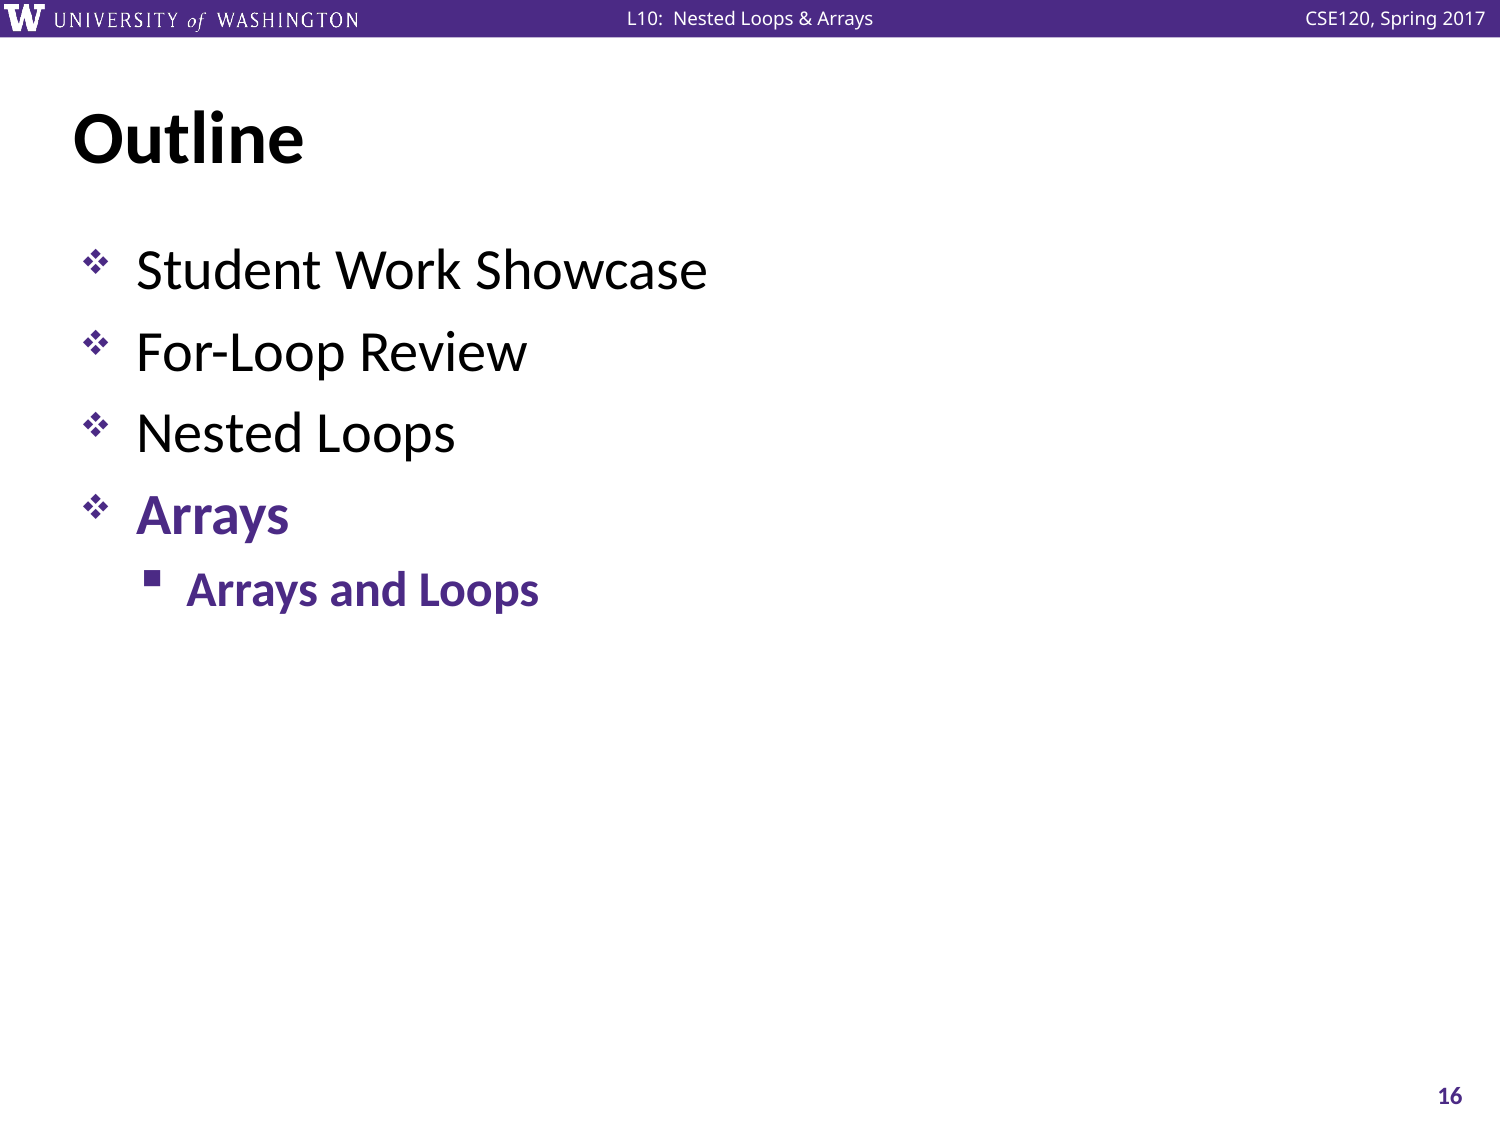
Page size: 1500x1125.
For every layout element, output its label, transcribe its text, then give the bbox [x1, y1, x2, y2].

picture [4, 4, 358, 32]
title Outline [58, 71, 1438, 197]
slide_number 16 [1400, 1065, 1500, 1125]
list Student Work Showcase For-Loop Review Nested Loops Arrays Arrays and Loops [64, 223, 1438, 1040]
